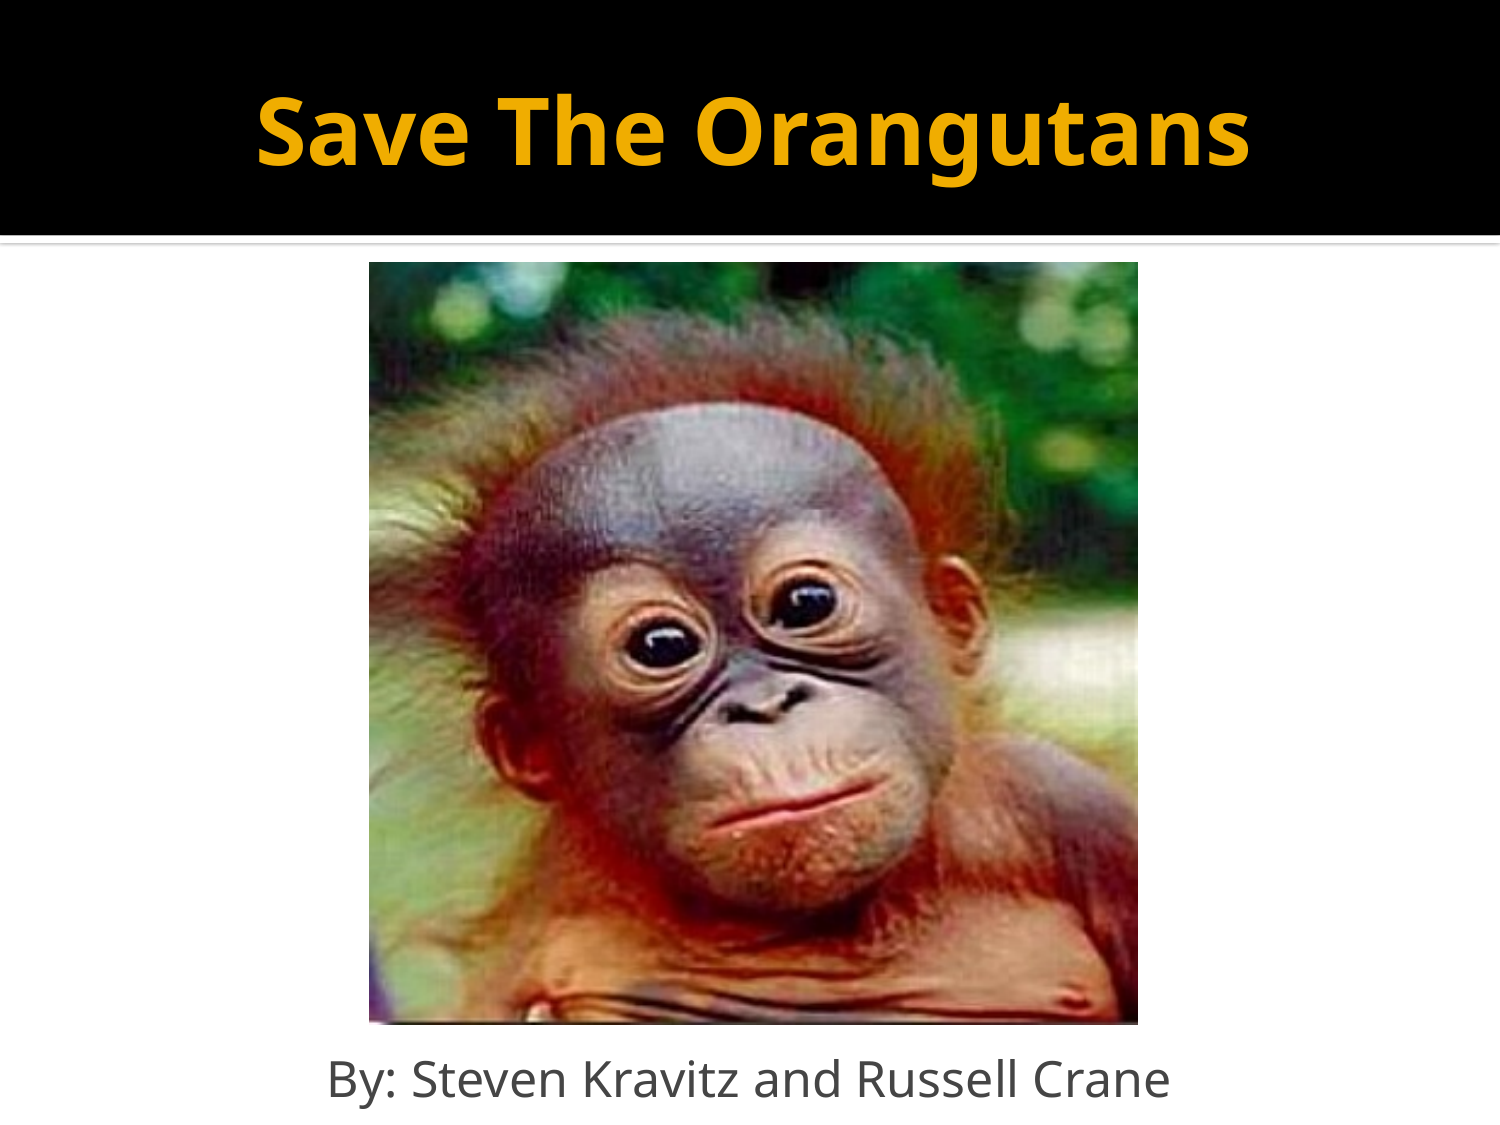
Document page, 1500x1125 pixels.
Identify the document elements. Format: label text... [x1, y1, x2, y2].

footer By: Steven Kravitz and Russell Crane [174, 1025, 1337, 1108]
title Save The Orangutans [75, 25, 1425, 231]
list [369, 262, 1138, 1026]
